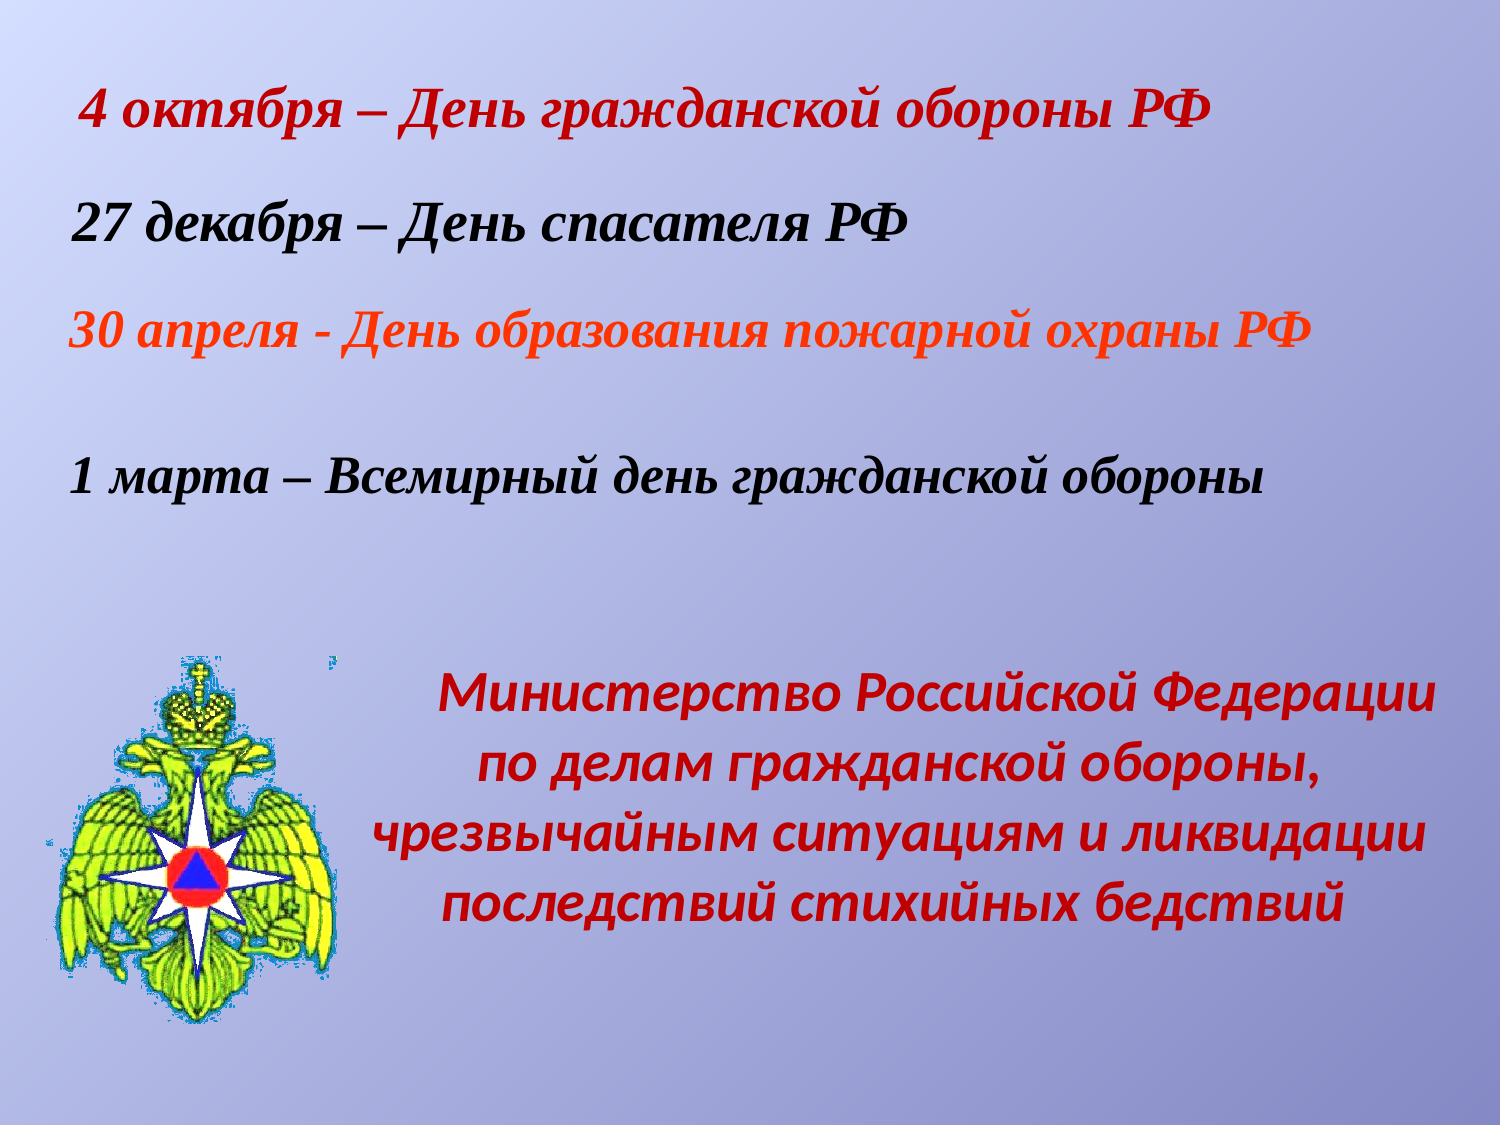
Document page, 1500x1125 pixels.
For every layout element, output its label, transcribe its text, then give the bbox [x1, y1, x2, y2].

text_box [46, 645, 1459, 1024]
text_box 4 октября – День гражданской обороны РФ [64, 61, 1500, 147]
text_box 1 марта – Всемирный день гражданской обороны [55, 431, 1500, 512]
text_box 30 апреля - День образования пожарной охраны РФ [55, 285, 1500, 366]
text_box 27 декабря – День спасателя РФ [57, 175, 1500, 262]
